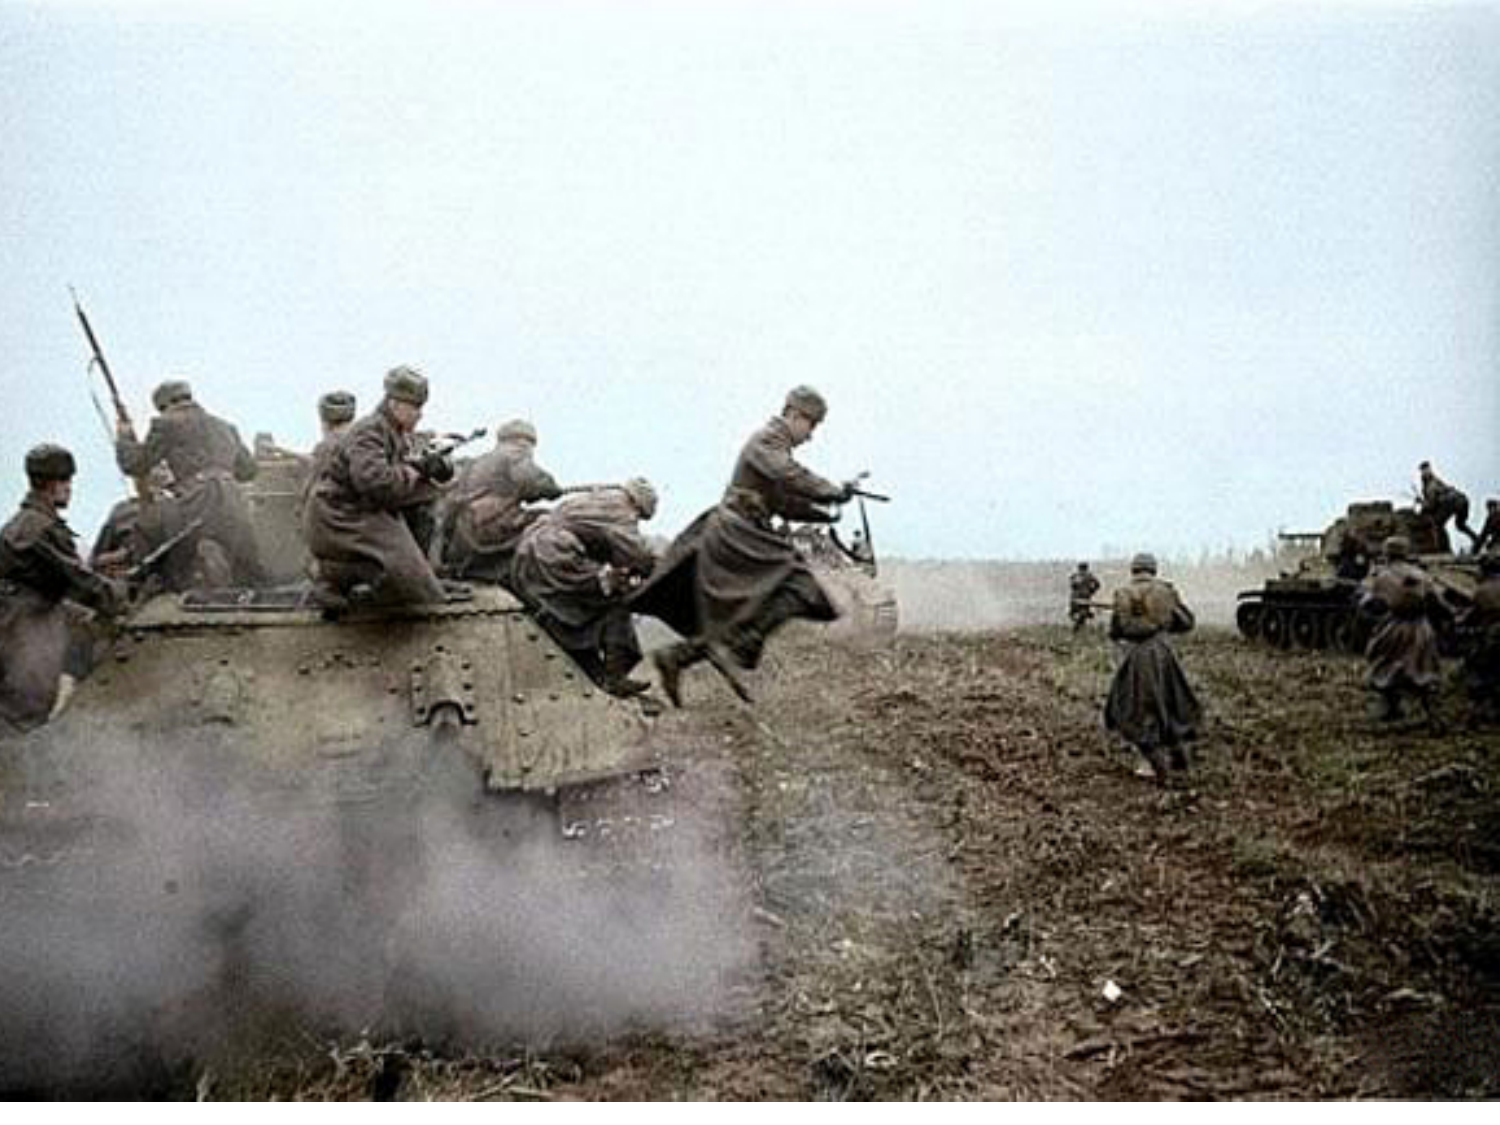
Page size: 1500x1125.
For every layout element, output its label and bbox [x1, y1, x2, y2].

list [0, 0, 1500, 1102]
